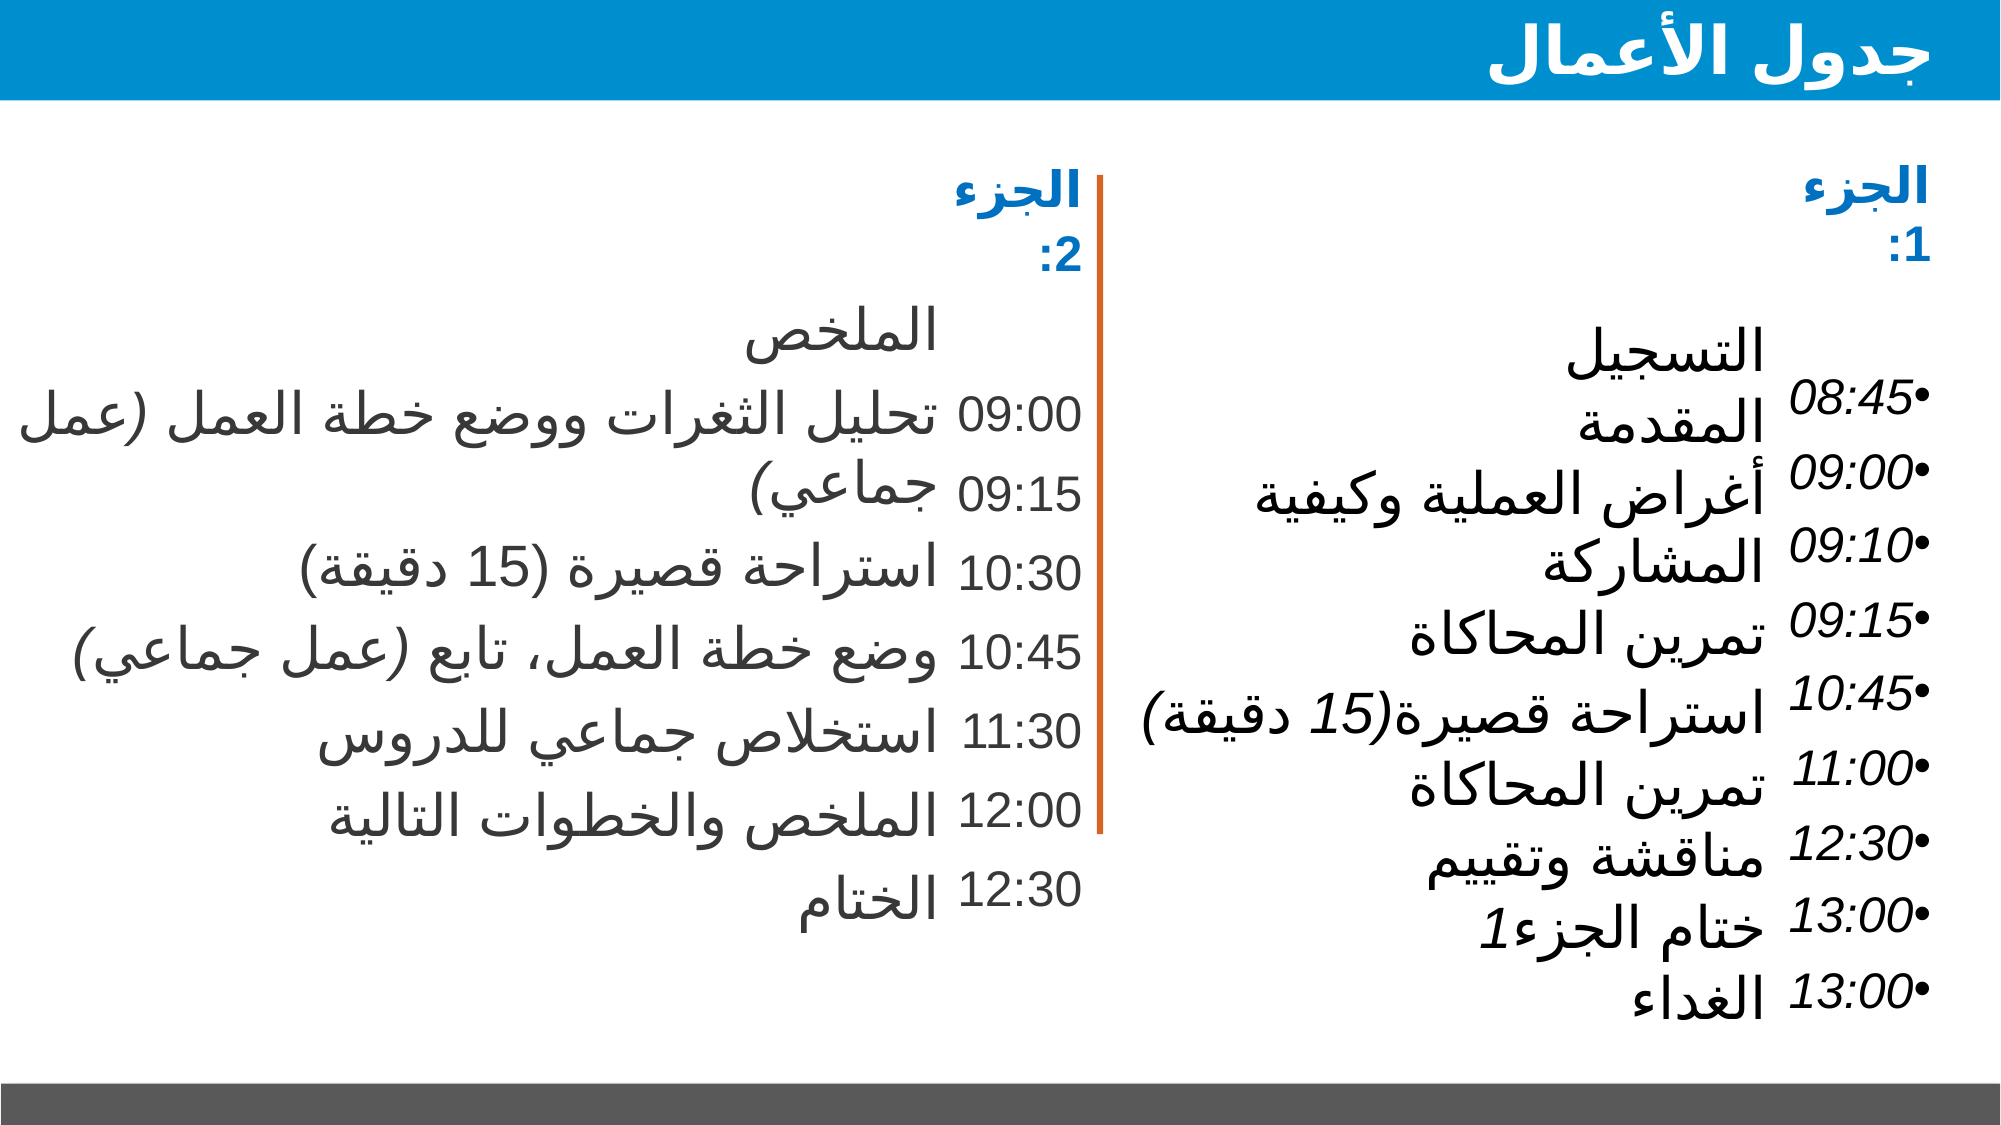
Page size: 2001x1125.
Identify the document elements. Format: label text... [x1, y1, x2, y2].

title جدول الأعمال [42, 5, 1939, 196]
text_box التسجيل المقدمة أغراض العملية وكيفية المشاركة تمرين المحاكاة استراحة قصيرة(15 دقيقة) تمرين المحاكاة مناقشة وتقييم ختام الجزء1 الغداء [1041, 312, 1785, 1031]
text_box الملخص تحليل الثغرات ووضع خطة العمل (عمل جماعي) استراحة قصيرة (15 دقيقة) وضع خطة العمل، تابع (عمل جماعي) استخلاص جماعي للدروس الملخص والخطوات التالية الختام [16, 276, 942, 931]
picture [0, 1077, 2000, 1125]
text_box الجزء 1: 08:45 09:00 09:10 09:15 10:45 11:00 12:30 13:00 13:00 [1751, 135, 1933, 1019]
text_box الجزء 2: 09:00 09:15 10:30 10:45 11:30 12:00 12:30 [915, 135, 1085, 917]
